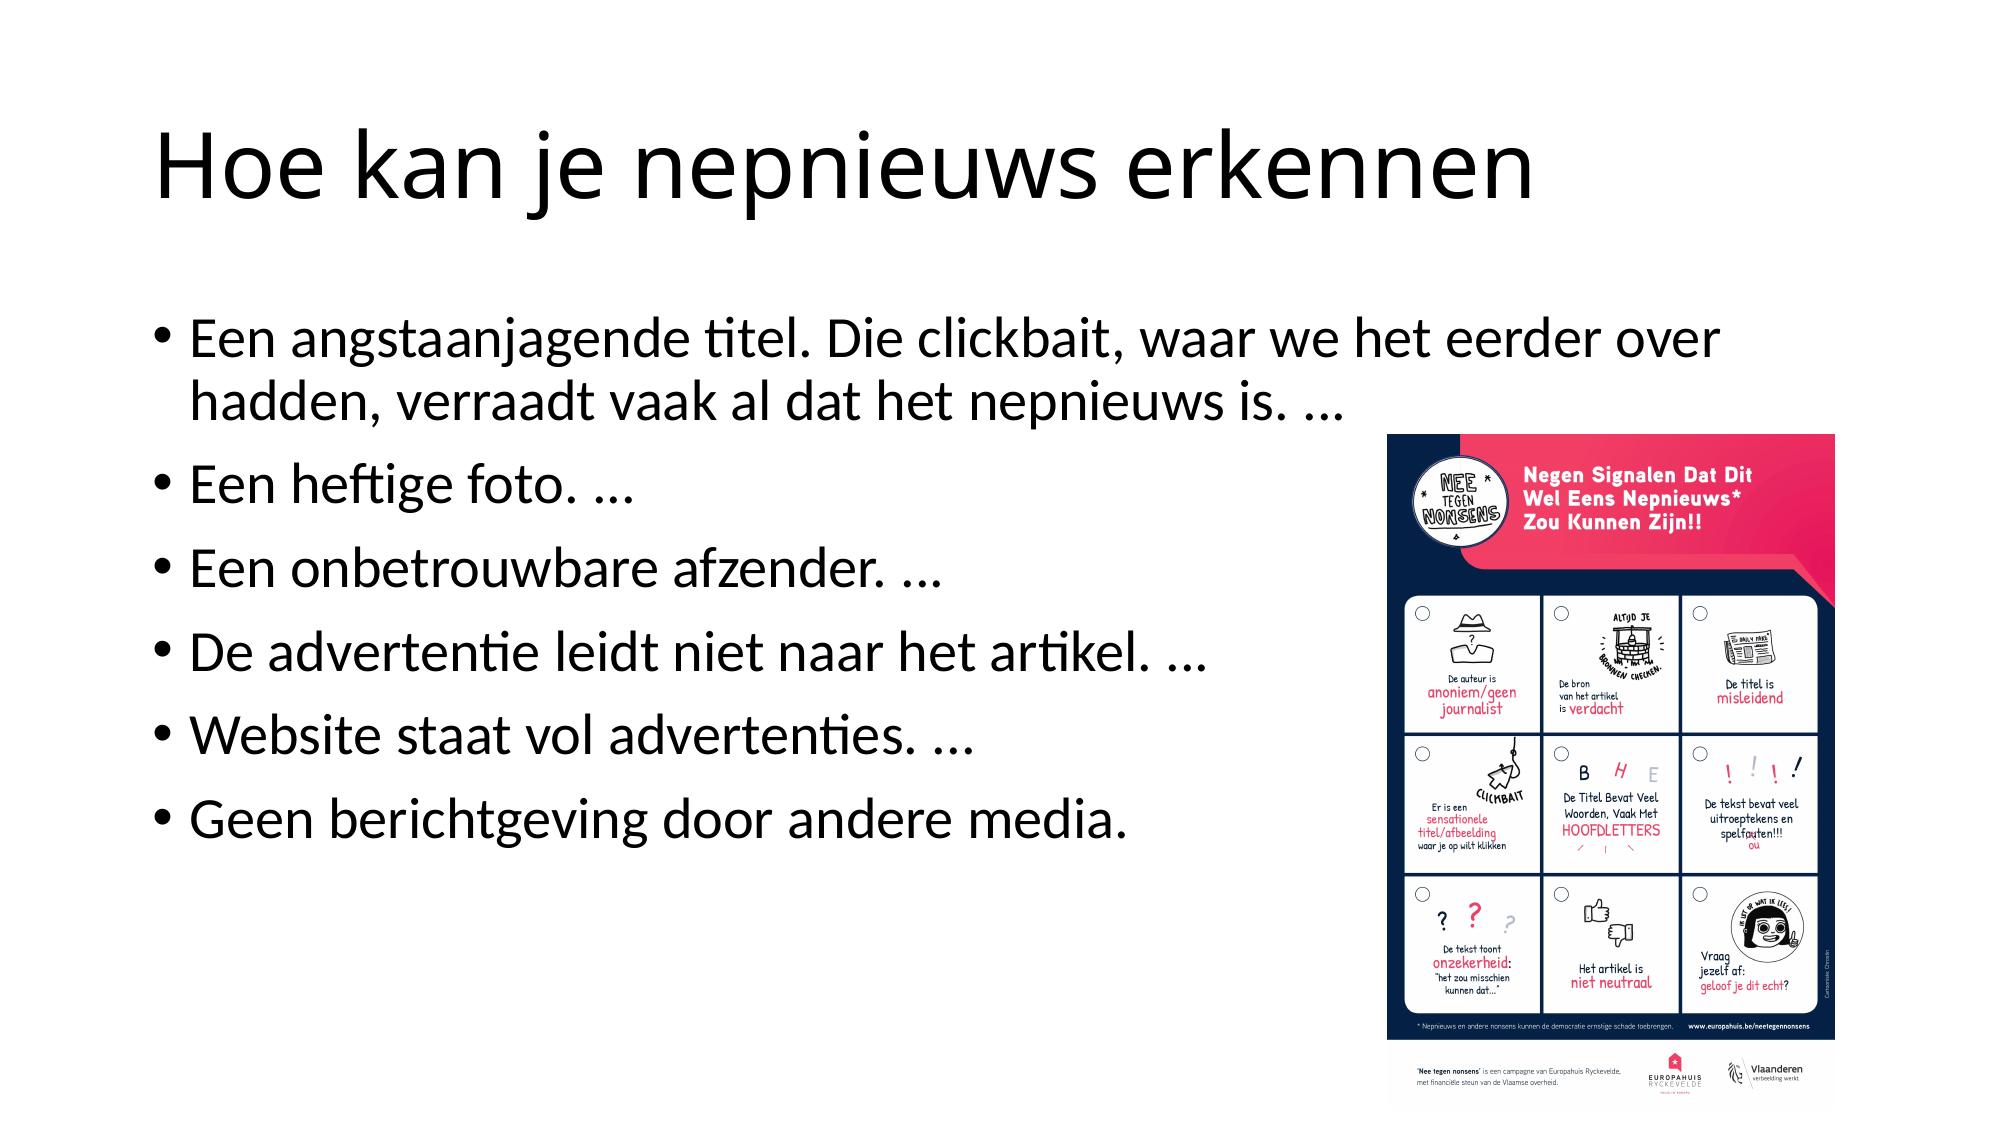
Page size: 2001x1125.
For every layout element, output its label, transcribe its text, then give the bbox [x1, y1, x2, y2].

title Hoe kan je nepnieuws erkennen [137, 59, 1863, 278]
list Een angstaanjagende titel. Die clickbait, waar we het eerder over hadden, verraadt vaak al dat het nepnieuws is. ... Een heftige foto. ... Een onbetrouwbare afzender. ... De advertentie leidt niet naar het artikel. ... Website staat vol advertenties. ... Geen berichtgeving door andere media. [137, 299, 1863, 1014]
picture [1387, 434, 1835, 1110]
